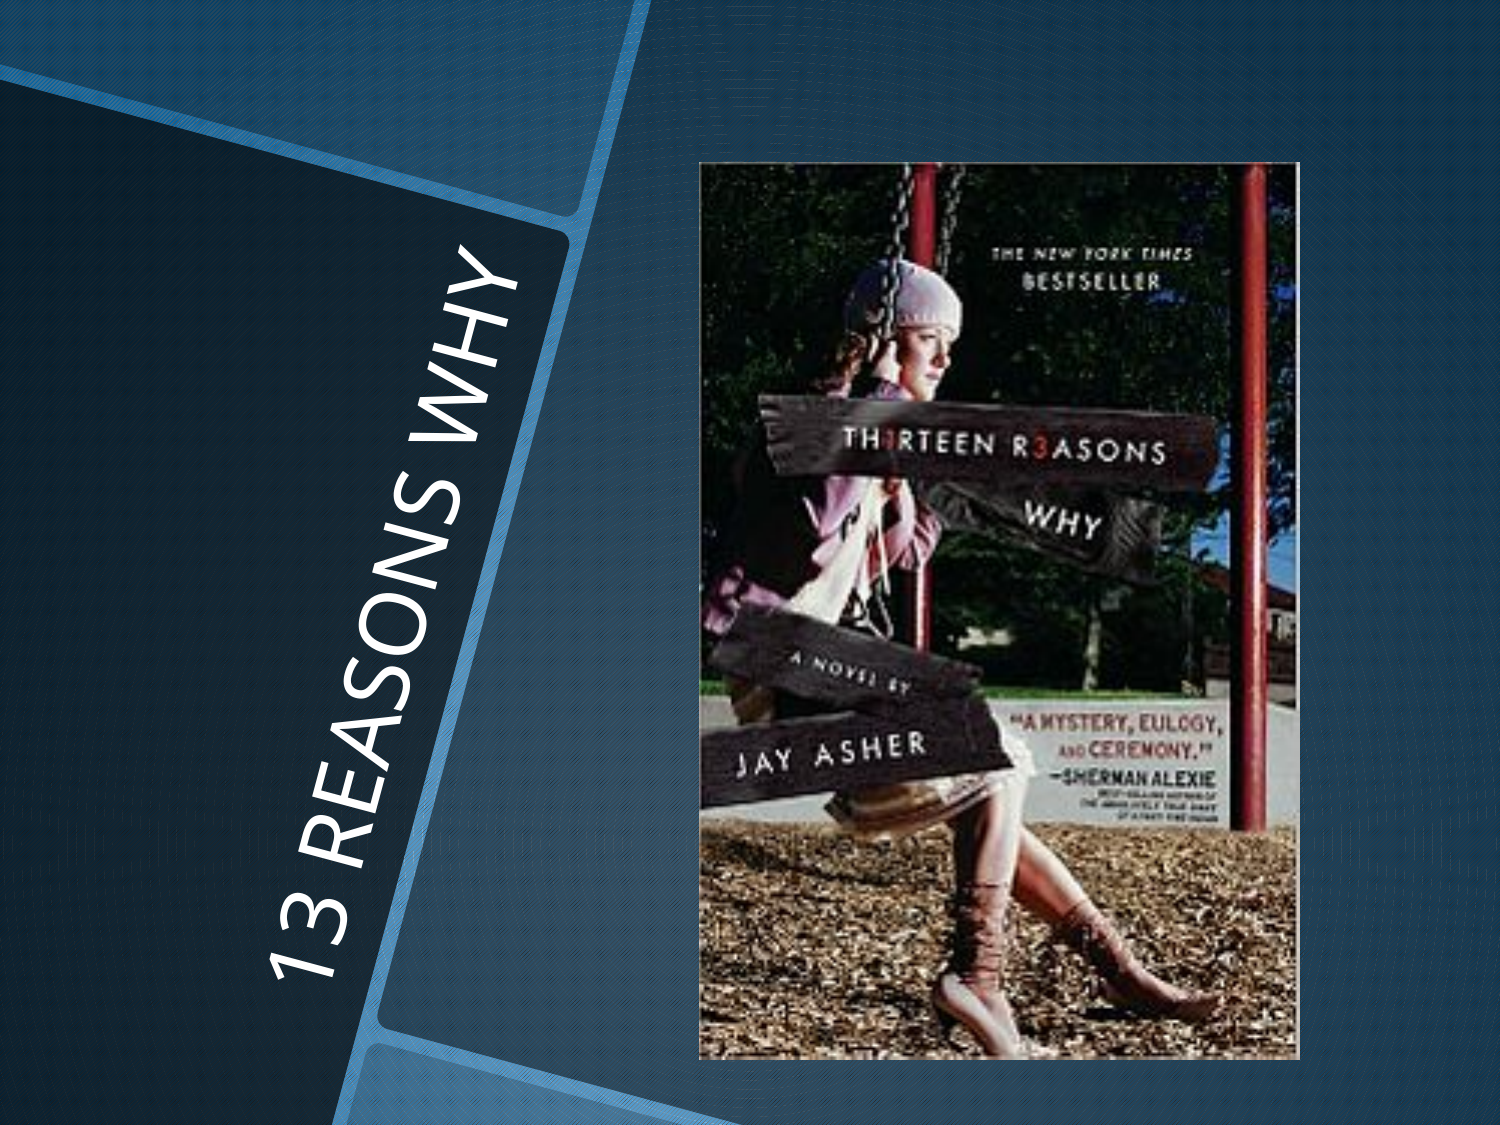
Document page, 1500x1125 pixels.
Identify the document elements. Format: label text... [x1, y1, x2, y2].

title 13 REASONS WHY [69, 181, 554, 1056]
picture [699, 161, 1301, 1060]
